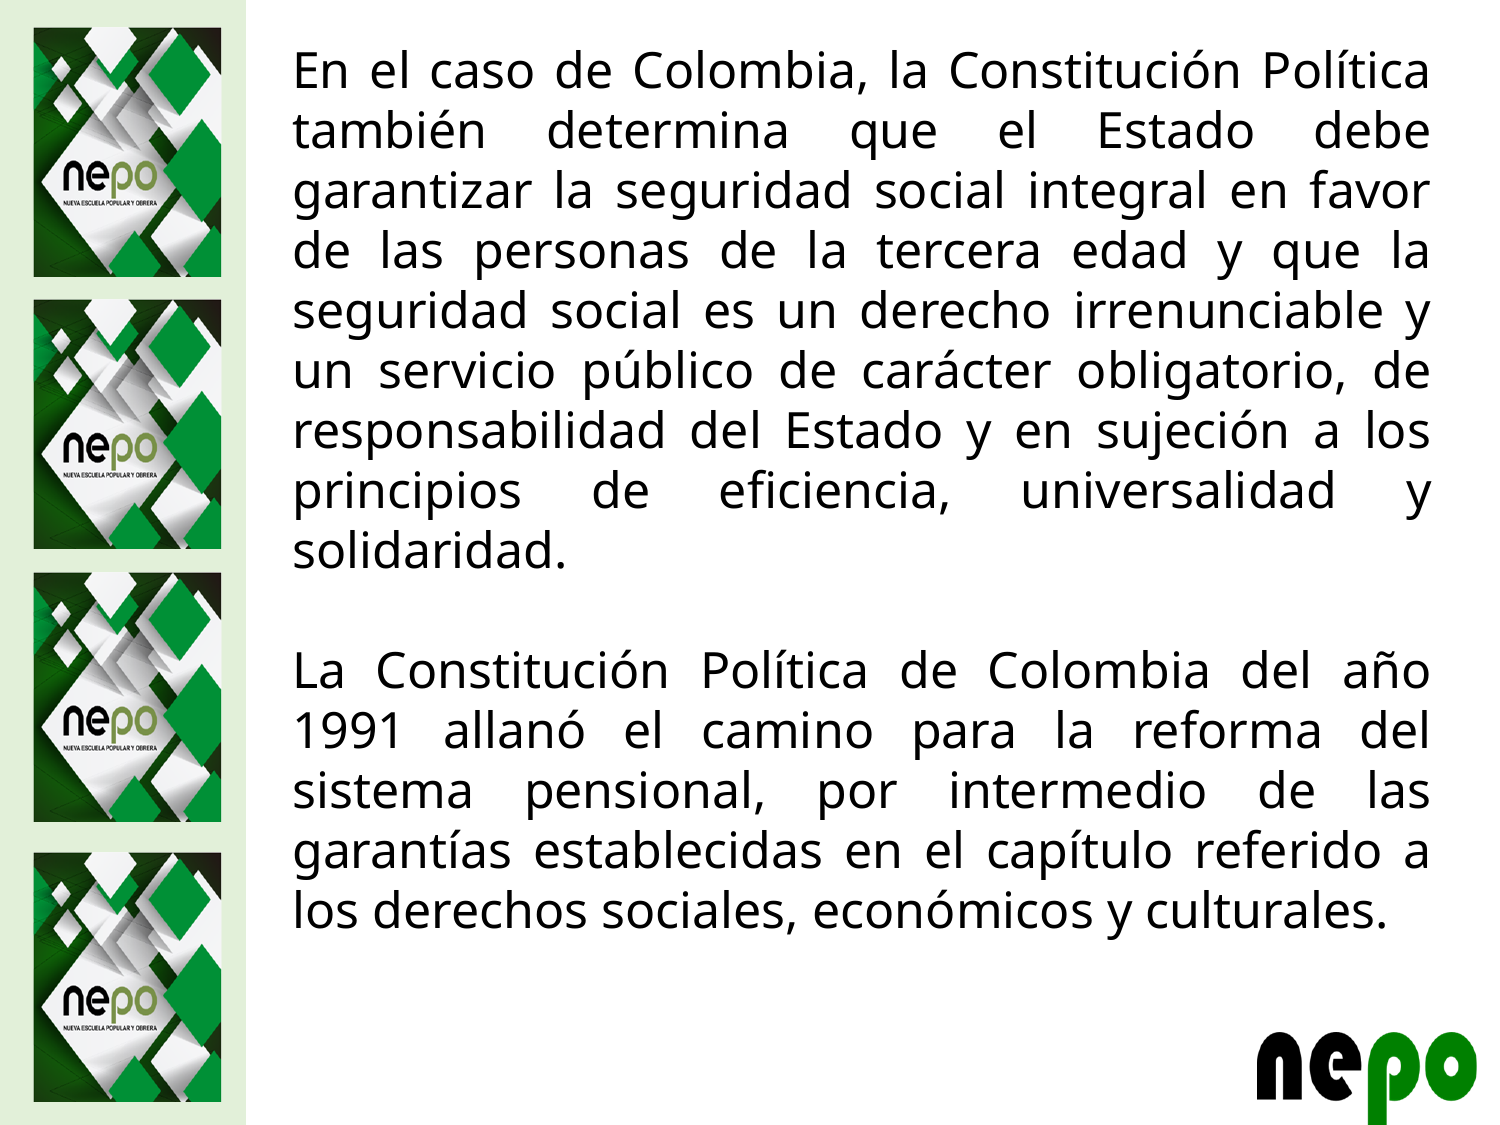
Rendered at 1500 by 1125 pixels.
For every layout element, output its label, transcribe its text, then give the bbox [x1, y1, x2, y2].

picture [0, 0, 246, 1125]
text_box En el caso de Colombia, la Constitución Política también determina que el Estado debe garantizar la seguridad social integral en favor de las personas de la tercera edad y que la seguridad social es un derecho irrenunciable y un servicio público de carácter obligatorio, de responsabilidad del Estado y en sujeción a los principios de eficiencia, universalidad y solidaridad. La Constitución Política de Colombia del año 1991 allanó el camino para la reforma del sistema pensional, por intermedio de las garantías establecidas en el capítulo referido a los derechos sociales, económicos y culturales. [277, 30, 1447, 1006]
picture [1257, 1032, 1477, 1125]
